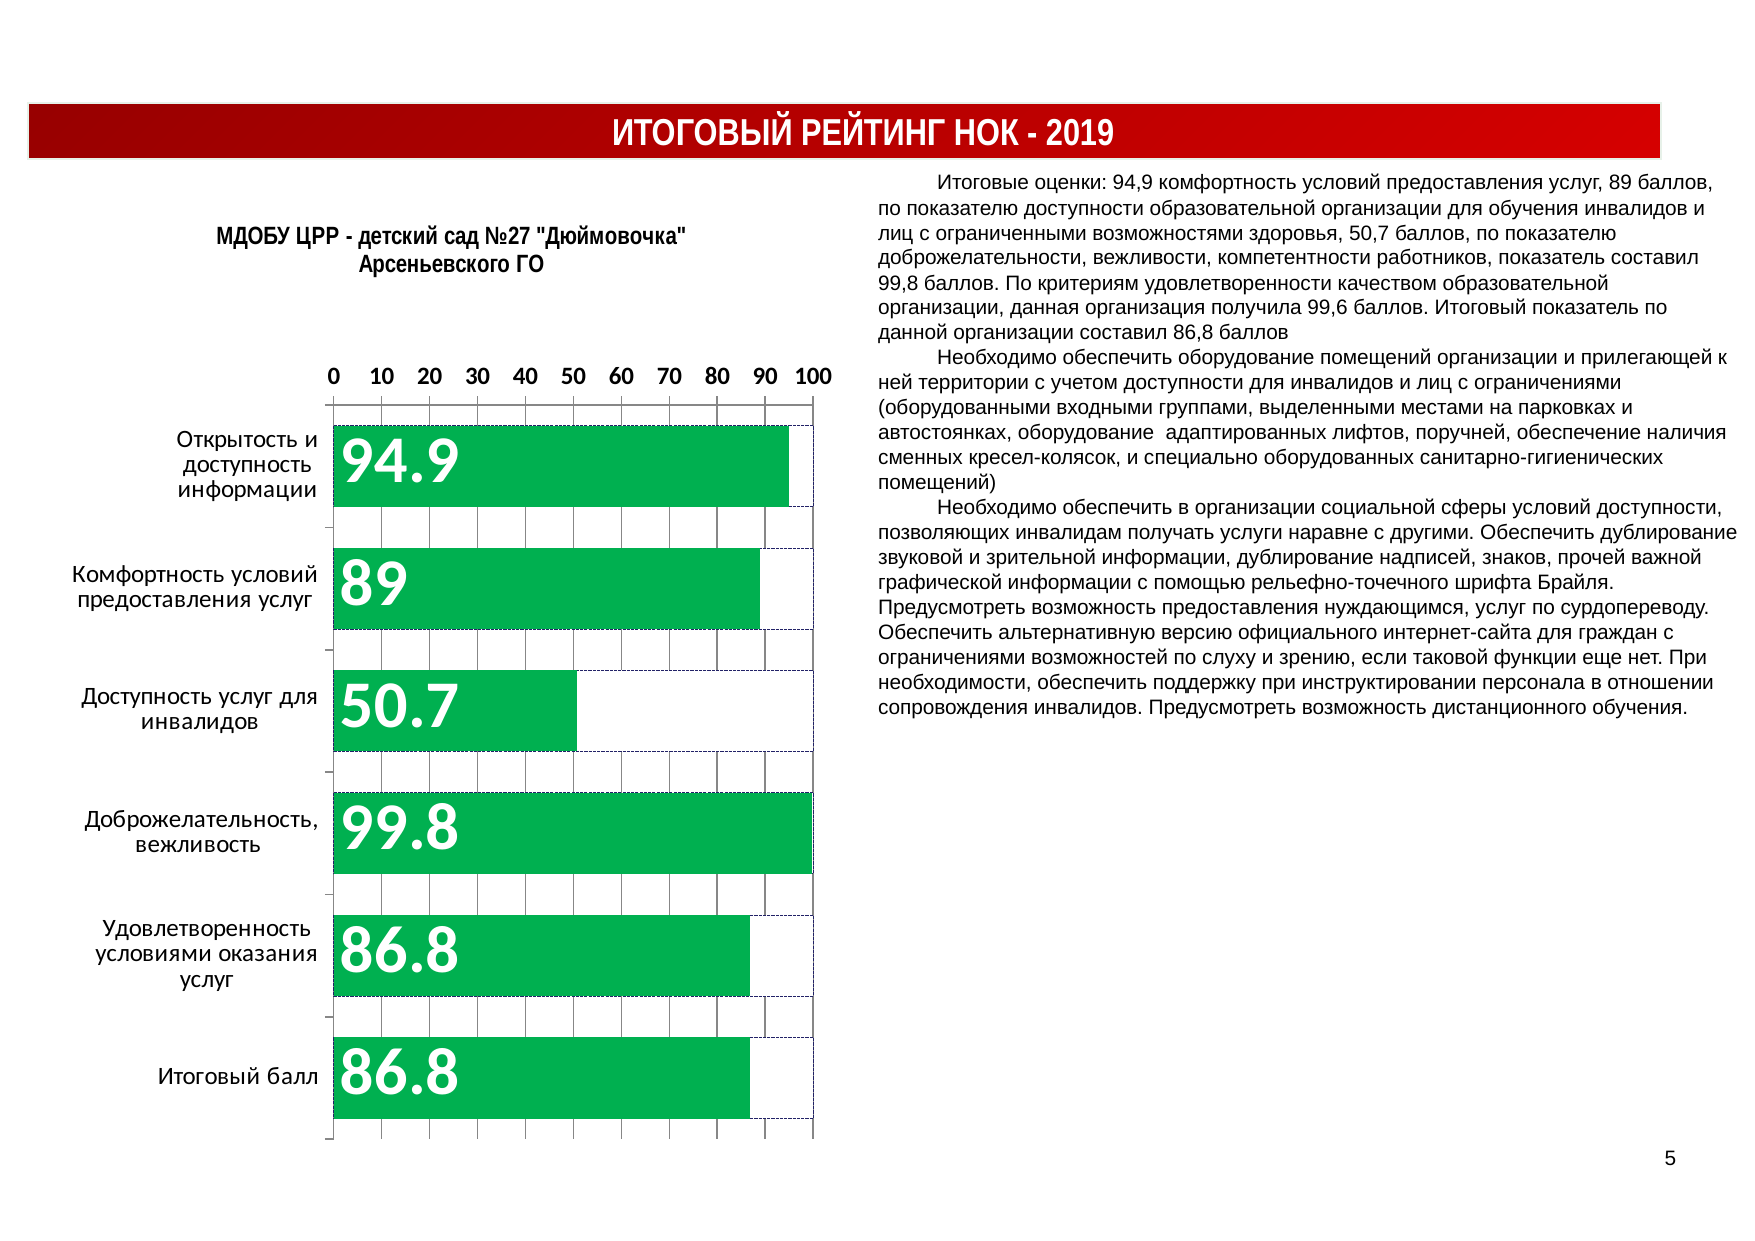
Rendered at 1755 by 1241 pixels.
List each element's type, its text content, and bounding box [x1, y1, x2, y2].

chart [58, 185, 845, 1172]
slide_number 5 [1283, 1136, 1694, 1223]
text_box Итоговые оценки: 94,9 комфортность условий предоставления услуг, 89 баллов, по показателю доступности образовательной организации для обучения инвалидов и лиц с ограниченными возможностями здоровья, 50,7 баллов, по показателю доброжелательности, вежливости, компетентности работников, показатель составил 99,8 баллов. По критериям удовлетворенности качеством образовательной организации, данная организация получила 99,6 баллов. Итоговый показатель по данной организации составил 86,8 баллов Необходимо обеспечить оборудование помещений организации и прилегающей к ней территории с учетом доступности для инвалидов и лиц с ограничениями (оборудованными входными группами, выделенными местами на парковках и автостоянках, оборудование адаптированных лифтов, поручней, обеспечение наличия сменных кресел-колясок, и специально оборудованных санитарно-гигиенических помещений) Необходимо обеспечить в организации социальной сферы условий доступности, позволяющих инвалидам получать услуги наравне с другими. Обеспечить дублирование звуковой и зрительной информации, дублирование надписей, знаков, прочей важной графической информации с помощью рельефно-точечного шрифта Брайля. Предусмотреть возможность предоставления нуждающимся, услуг по сурдопереводу. Обеспечить альтернативную версию официального интернет-сайта для граждан с ограничениями возможностей по слуху и зрению, если таковой функции еще нет. При необходимости, обеспечить поддержку при инструктировании персонала в отношении сопровождения инвалидов. Предусмотреть возможность дистанционного обучения. [863, 161, 1755, 727]
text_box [27, 102, 1662, 160]
